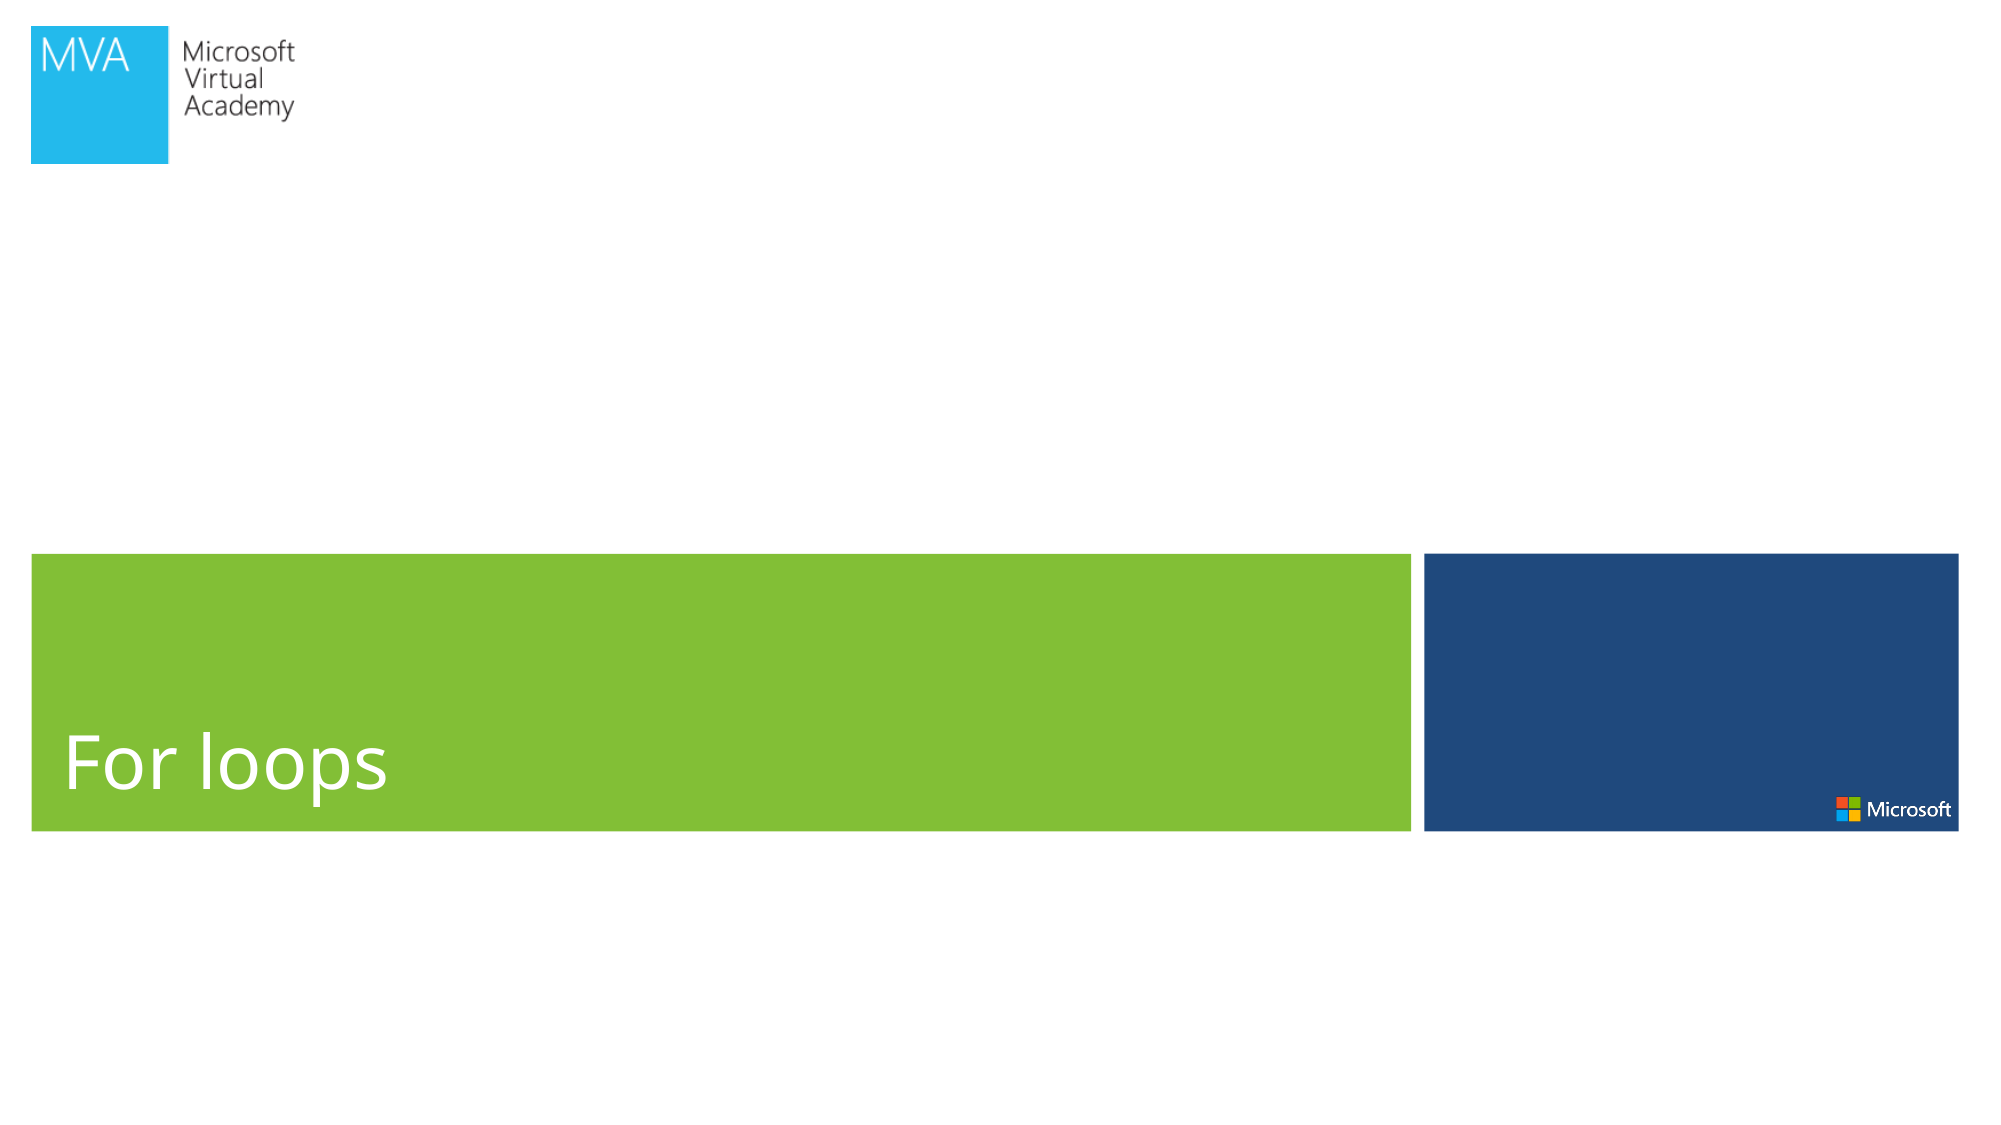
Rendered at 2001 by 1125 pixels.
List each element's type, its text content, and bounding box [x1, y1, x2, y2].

picture [31, 26, 374, 164]
picture [1834, 790, 1956, 827]
list For loops [47, 568, 1396, 813]
